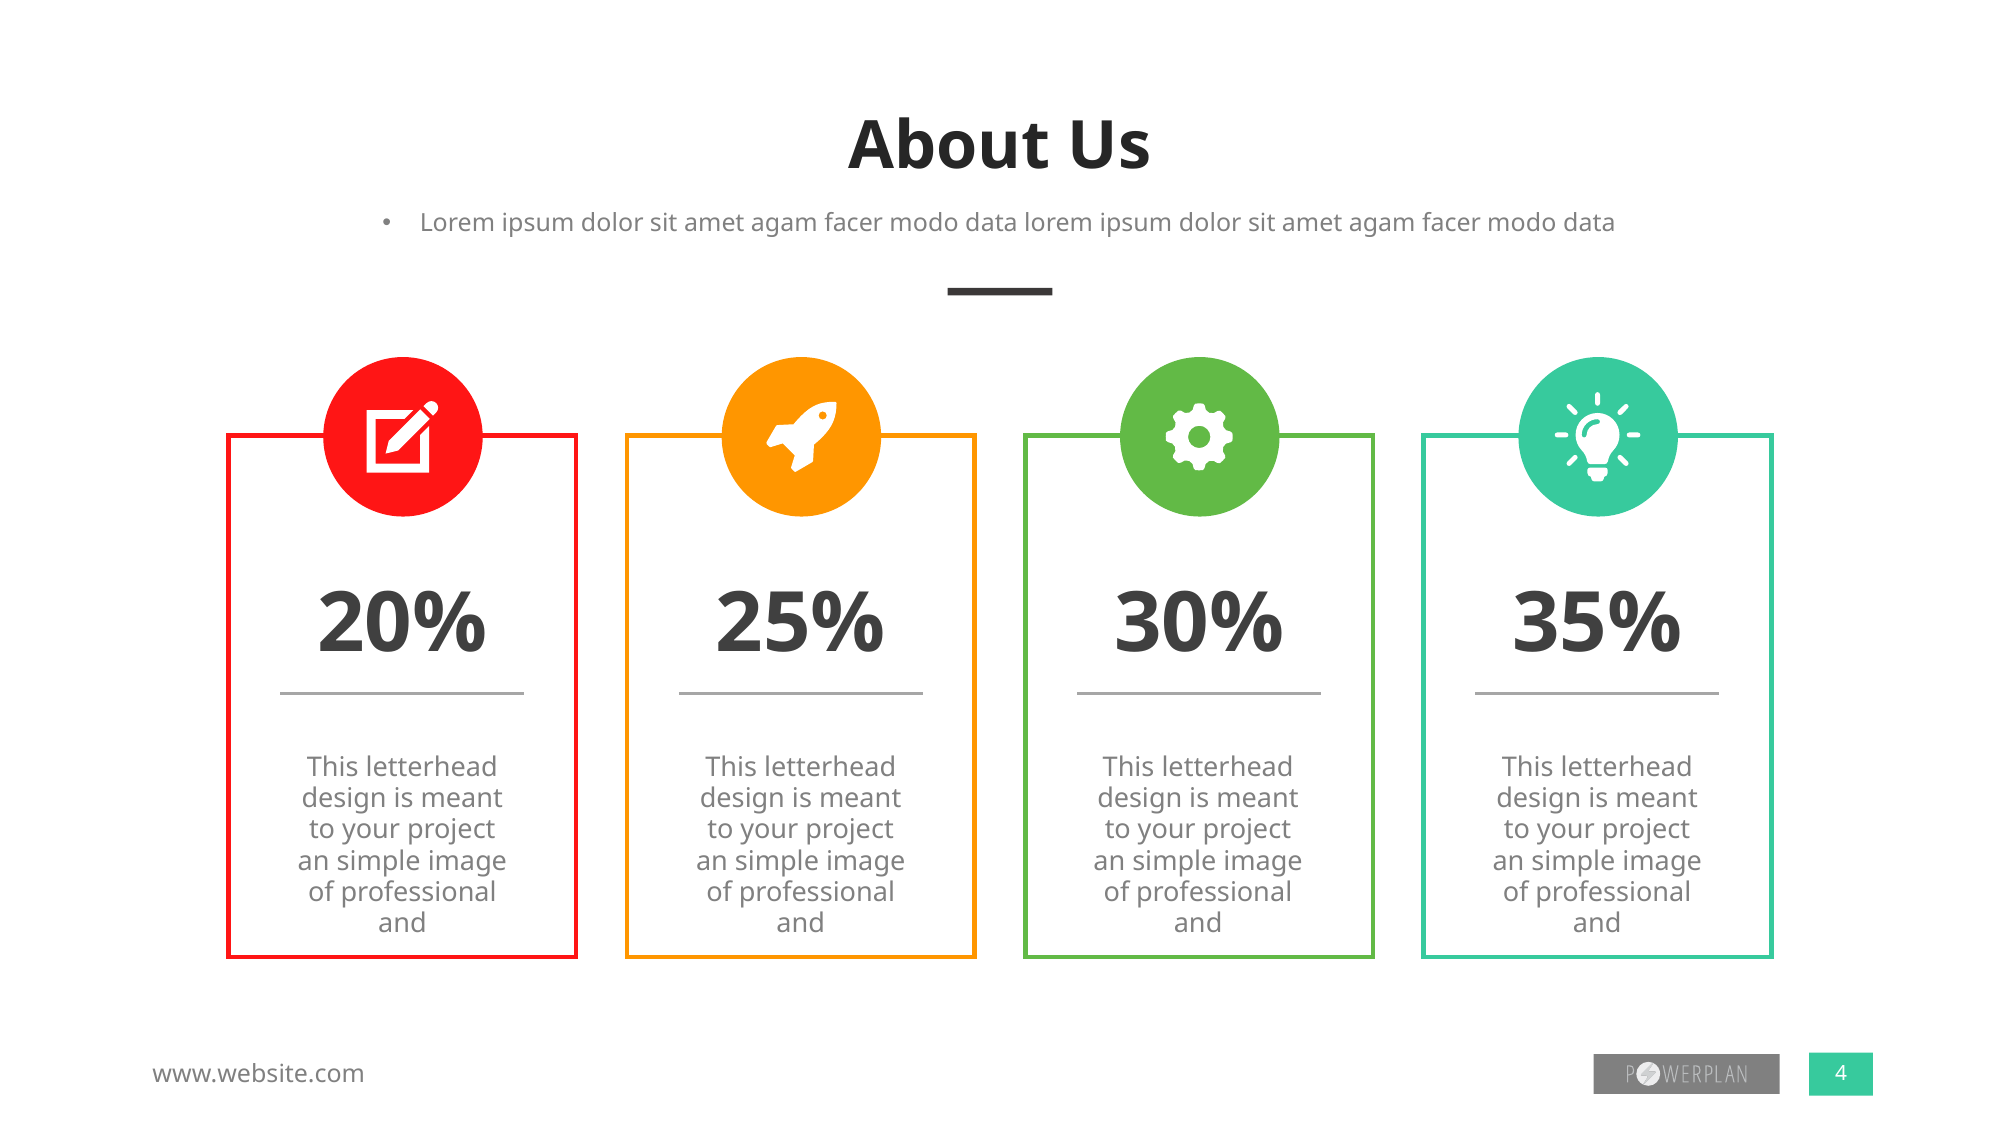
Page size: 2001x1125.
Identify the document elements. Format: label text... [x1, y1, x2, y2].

text_box [1024, 435, 1374, 958]
text_box [1423, 435, 1772, 958]
text_box [423, 401, 439, 416]
text_box This letterhead design is meant to your project an simple image of professional and [1076, 743, 1320, 946]
text_box [1517, 356, 1679, 518]
text_box [1617, 403, 1629, 416]
text_box [1566, 454, 1578, 466]
text_box [1554, 432, 1569, 438]
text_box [678, 560, 923, 694]
text_box [1587, 467, 1608, 482]
text_box [366, 410, 430, 473]
text_box [947, 287, 1053, 296]
text_box This letterhead design is meant to your project an simple image of professional and [1475, 743, 1719, 946]
text_box [1626, 432, 1641, 438]
text_box [1566, 403, 1578, 415]
text_box This letterhead design is meant to your project an simple image of professional and [678, 743, 923, 946]
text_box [280, 560, 525, 694]
text_box [766, 401, 837, 472]
slide_number www.website.com [137, 1042, 391, 1103]
list Lorem ipsum dolor sit amet agam facer modo data lorem ipsum dolor sit amet agam facer modo data [137, 202, 1863, 246]
text_box [1165, 403, 1233, 471]
text_box [626, 435, 976, 958]
text_box [385, 409, 430, 454]
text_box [1475, 560, 1720, 694]
text_box [720, 356, 883, 518]
title About Us [137, 96, 1863, 198]
text_box [1119, 356, 1281, 518]
text_box This letterhead design is meant to your project an simple image of professional and [280, 743, 525, 946]
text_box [1077, 560, 1321, 694]
text_box [1595, 392, 1601, 406]
text_box [322, 356, 484, 518]
text_box [1617, 454, 1629, 466]
text_box [1575, 412, 1620, 465]
text_box [227, 435, 577, 958]
slide_number 4 [1809, 1052, 1873, 1096]
